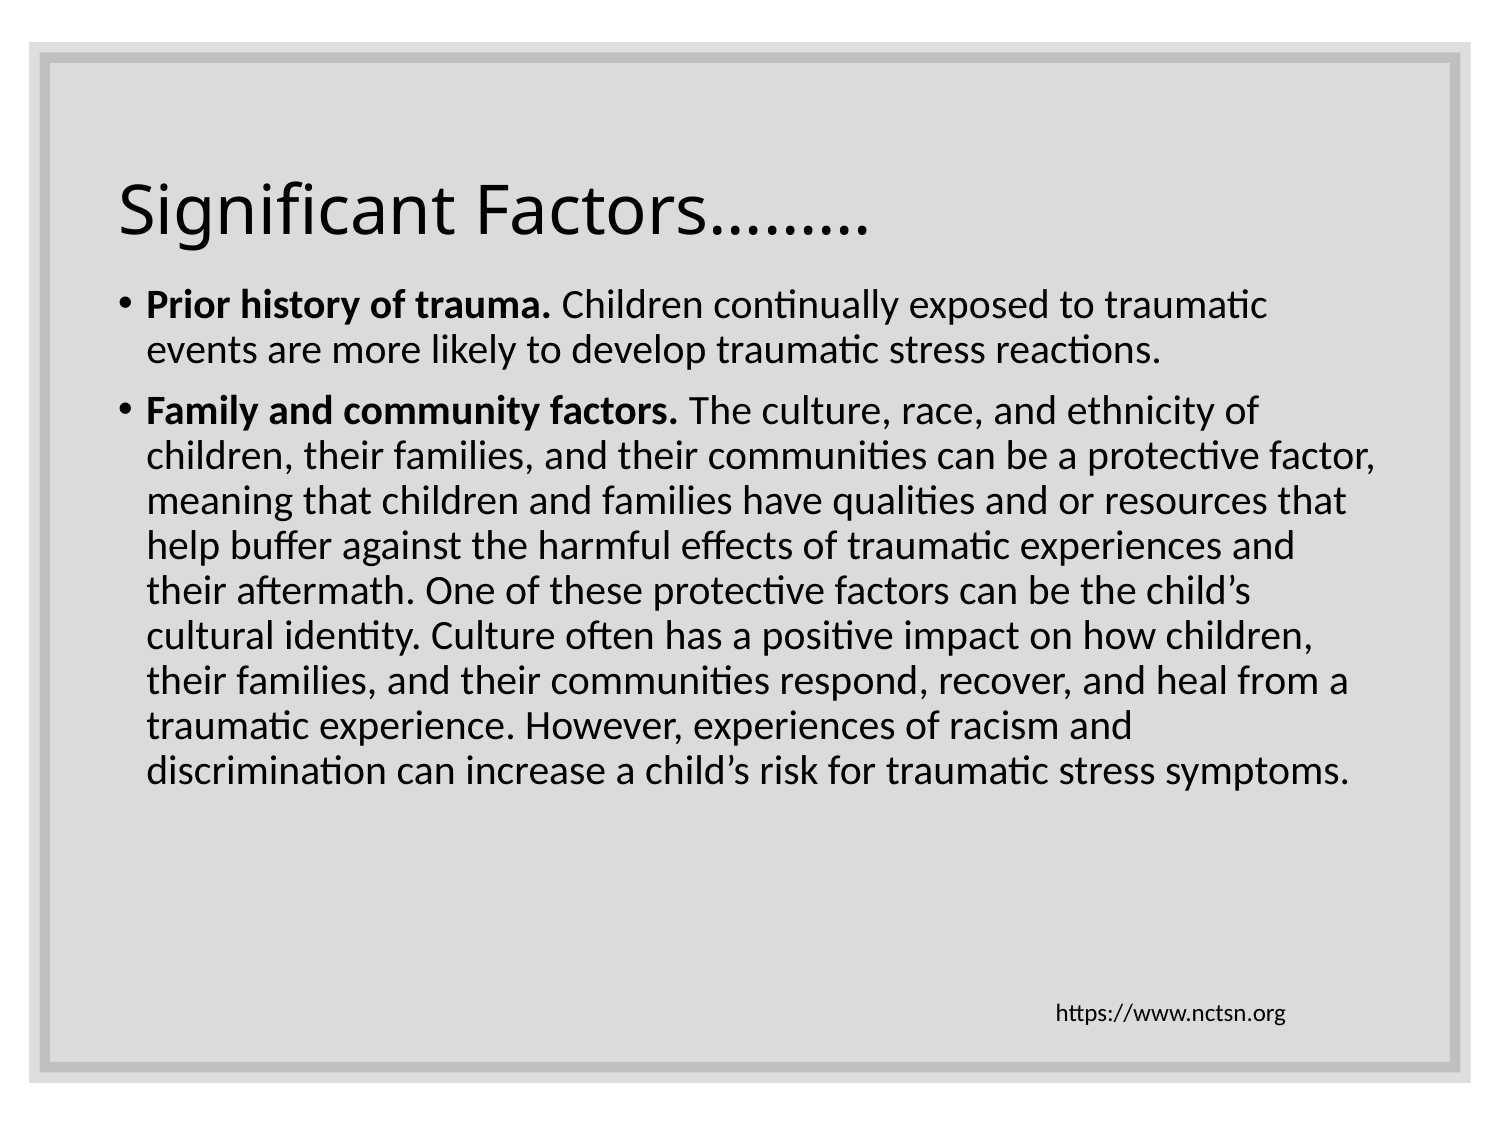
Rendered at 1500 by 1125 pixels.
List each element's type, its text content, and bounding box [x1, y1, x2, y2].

text_box [38, 51, 1461, 1073]
list Prior history of trauma. Children continually exposed to traumatic events are more likely to develop traumatic stress reactions. Family and community factors. The culture, race, and ethnicity of children, their families, and their communities can be a protective factor, meaning that children and families have qualities and or resources that help buffer against the harmful effects of traumatic experiences and their aftermath. One of these protective factors can be the child’s cultural identity. Culture often has a positive impact on how children, their families, and their communities respond, recover, and heal from a traumatic experience. However, experiences of racism and discrimination can increase a child’s risk for traumatic stress symptoms. [103, 275, 1397, 973]
title Significant Factors……… [103, 103, 1397, 275]
text_box https://www.nctsn.org [1040, 989, 1400, 1034]
